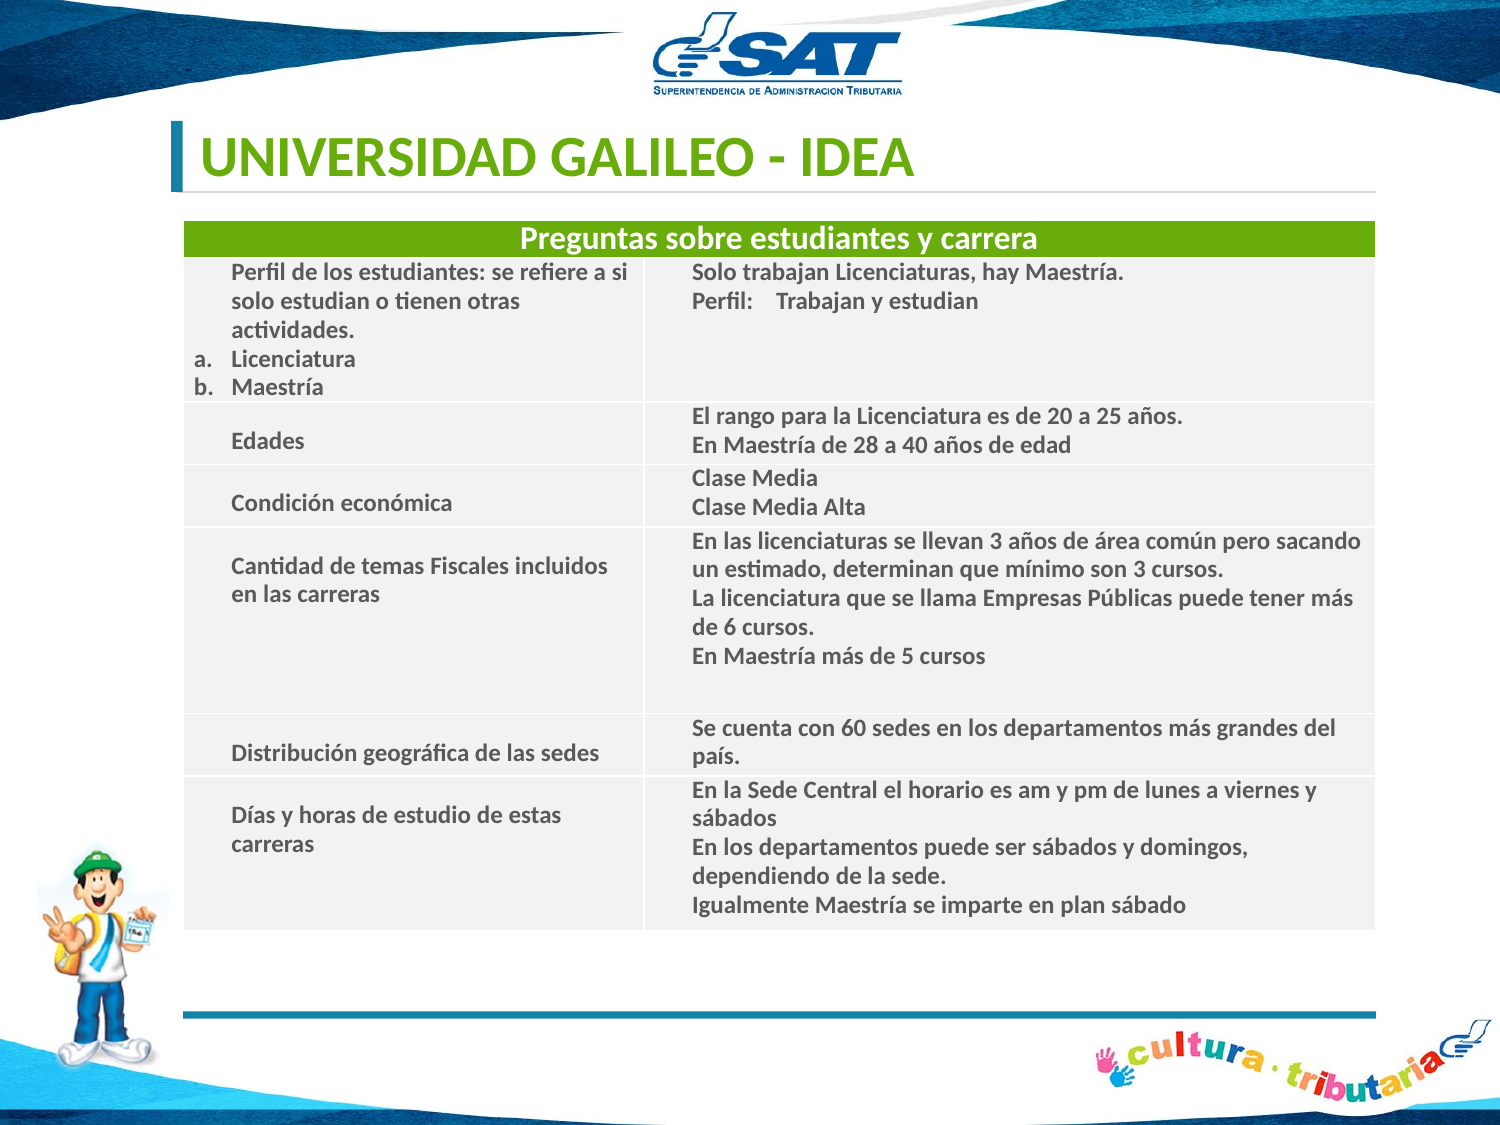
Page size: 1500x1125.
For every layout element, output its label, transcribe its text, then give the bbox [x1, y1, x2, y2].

table_cell Distribución geográfica de las sedes [184, 714, 643, 775]
text_box [735, 0, 765, 86]
table_cell Perfil de los estudiantes: se refiere a si solo estudian o tienen otras actividades. Licenciatura Maestría [184, 259, 643, 401]
table_cell Clase Media Clase Media Alta [645, 465, 1375, 526]
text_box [170, 110, 1377, 197]
table_cell El rango para la Licenciatura es de 20 a 25 años. En Maestría de 28 a 40 años de edad [645, 403, 1375, 464]
table_cell En la Sede Central el horario es am y pm de lunes a viernes y sábados En los departamentos puede ser sábados y domingos, dependiendo de la sede. Igualmente Maestría se imparte en plan sábado [645, 777, 1375, 930]
table_cell Condición económica [184, 465, 643, 526]
table_header Preguntas sobre estudiantes y carrera [184, 221, 1375, 257]
text_box [181, 1009, 1378, 1021]
table_cell Cantidad de temas Fiscales incluidos en las carreras [184, 528, 643, 713]
picture [0, 0, 1500, 1125]
table_cell Edades [184, 403, 643, 464]
table_cell Días y horas de estudio de estas carreras [184, 777, 643, 930]
table_cell Se cuenta con 60 sedes en los departamentos más grandes del país. [645, 714, 1375, 775]
table_cell Solo trabajan Licenciaturas, hay Maestría. Perfil: Trabajan y estudian [645, 259, 1375, 401]
table_cell En las licenciaturas se llevan 3 años de área común pero sacando un estimado, determinan que mínimo son 3 cursos. La licenciatura que se llama Empresas Públicas puede tener más de 6 cursos. En Maestría más de 5 cursos [645, 528, 1375, 713]
